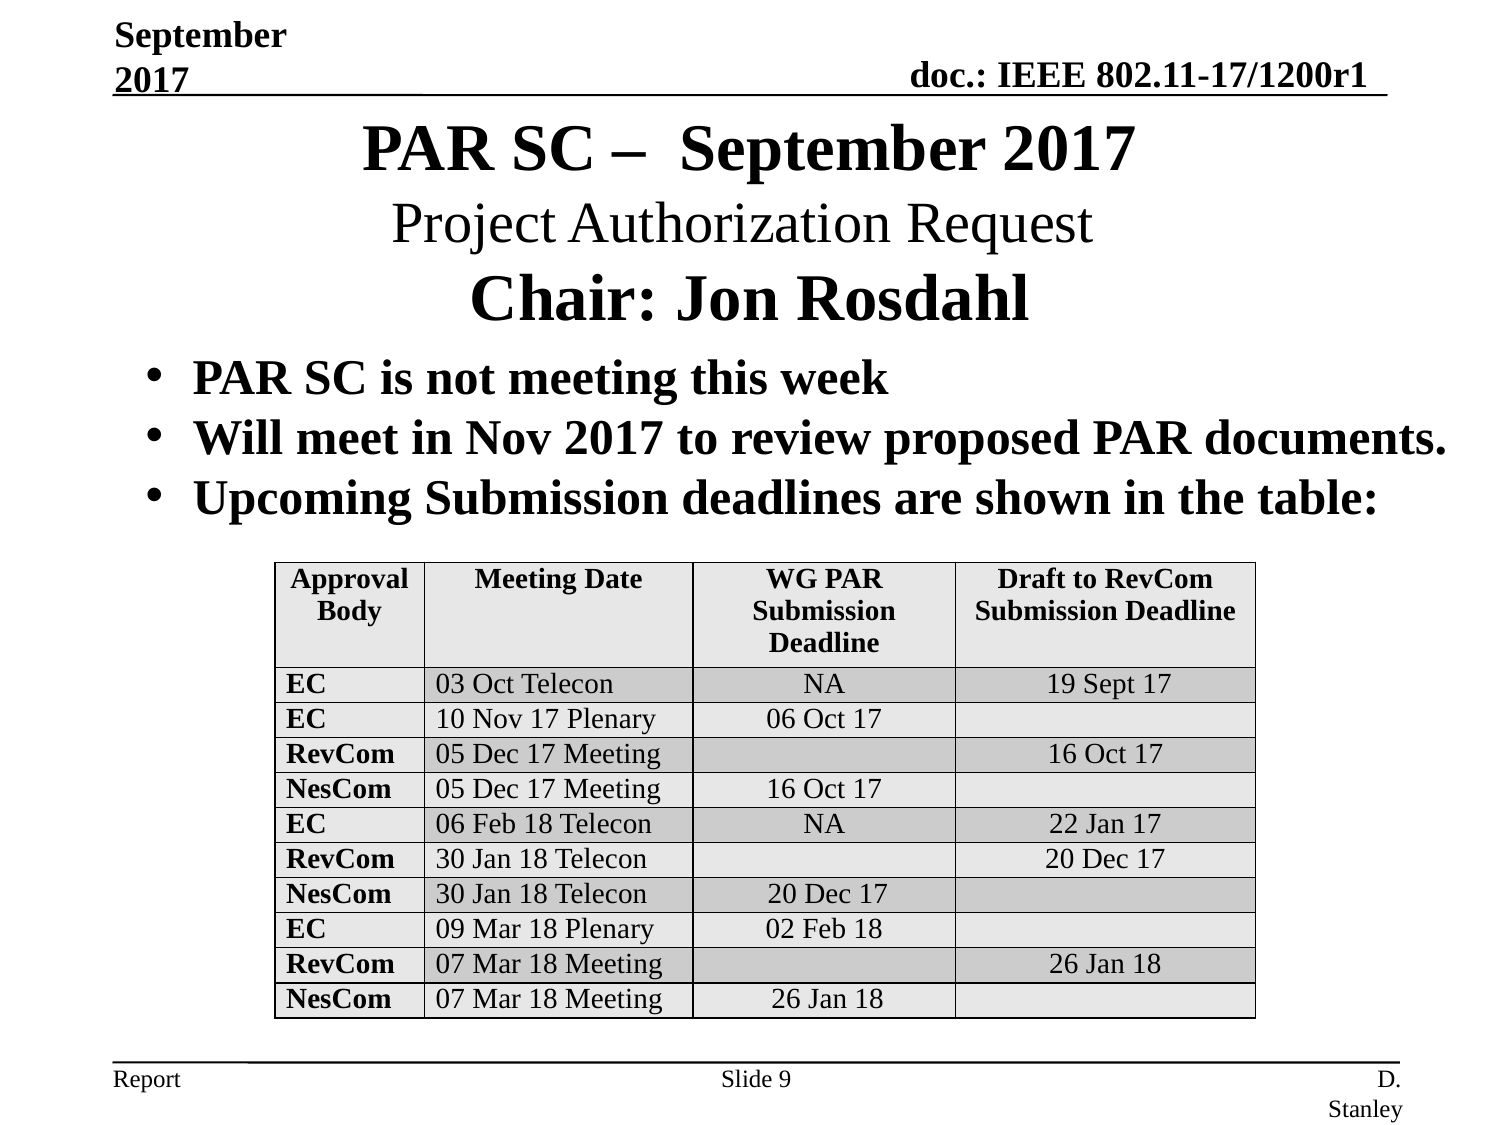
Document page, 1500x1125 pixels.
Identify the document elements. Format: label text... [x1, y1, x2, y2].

table_cell 07 Mar 18 Meeting [425, 984, 692, 1017]
table_cell NesCom [276, 984, 424, 1017]
text_box [424, 662, 1500, 738]
table_cell 07 Mar 18 Meeting [425, 948, 692, 982]
slide_number Slide 9 [712, 1062, 800, 1093]
table_cell [956, 913, 1255, 947]
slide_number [114, 54, 309, 100]
table_cell NesCom [276, 773, 424, 807]
table_cell 02 Feb 18 [694, 913, 955, 947]
table_cell 22 Jan 17 [956, 808, 1255, 842]
table_cell 20 Dec 17 [694, 878, 955, 912]
table_cell EC [276, 913, 424, 947]
table_cell [956, 773, 1255, 807]
text_box PAR SC is not meeting this week Will meet in Nov 2017 to review proposed PAR documents. Upcoming Submission deadlines are shown in the table: [130, 337, 1469, 591]
table_cell 16 Oct 17 [956, 738, 1255, 772]
table_cell [956, 984, 1255, 1017]
table_cell 16 Oct 17 [694, 773, 955, 807]
table_cell RevCom [276, 738, 424, 772]
table_cell EC [276, 703, 424, 737]
table_cell [956, 878, 1255, 912]
table_cell 05 Dec 17 Meeting [425, 773, 692, 807]
table_cell RevCom [276, 948, 424, 982]
table_header Approval Body [276, 563, 424, 667]
table_cell 06 Feb 18 Telecon [425, 808, 692, 842]
table_cell NesCom [276, 878, 424, 912]
table_cell 26 Jan 18 [694, 984, 955, 1017]
table_header Meeting Date [425, 563, 692, 662]
table_cell 05 Dec 17 Meeting [425, 738, 692, 772]
title PAR SC – September 2017 Project Authorization Request Chair: Jon Rosdahl [112, 162, 1388, 275]
table_cell 20 Dec 17 [956, 843, 1255, 877]
footer D. Stanley, HP Enterprise [1325, 1062, 1402, 1093]
table_cell EC [276, 808, 424, 842]
table_header Draft to RevCom Submission Deadline [956, 563, 1255, 662]
table_cell [694, 738, 955, 772]
table_cell 30 Jan 18 Telecon [425, 843, 692, 877]
table_cell NA [694, 808, 955, 842]
table_header WG PAR Submission Deadline [694, 563, 955, 662]
table_cell 09 Mar 18 Plenary [425, 913, 692, 947]
table_cell EC [276, 668, 424, 702]
table_cell [694, 843, 955, 877]
table_cell [694, 948, 955, 982]
table_cell 26 Jan 18 [956, 948, 1255, 982]
table_cell 30 Jan 18 Telecon [425, 878, 692, 912]
table_cell RevCom [276, 843, 424, 877]
